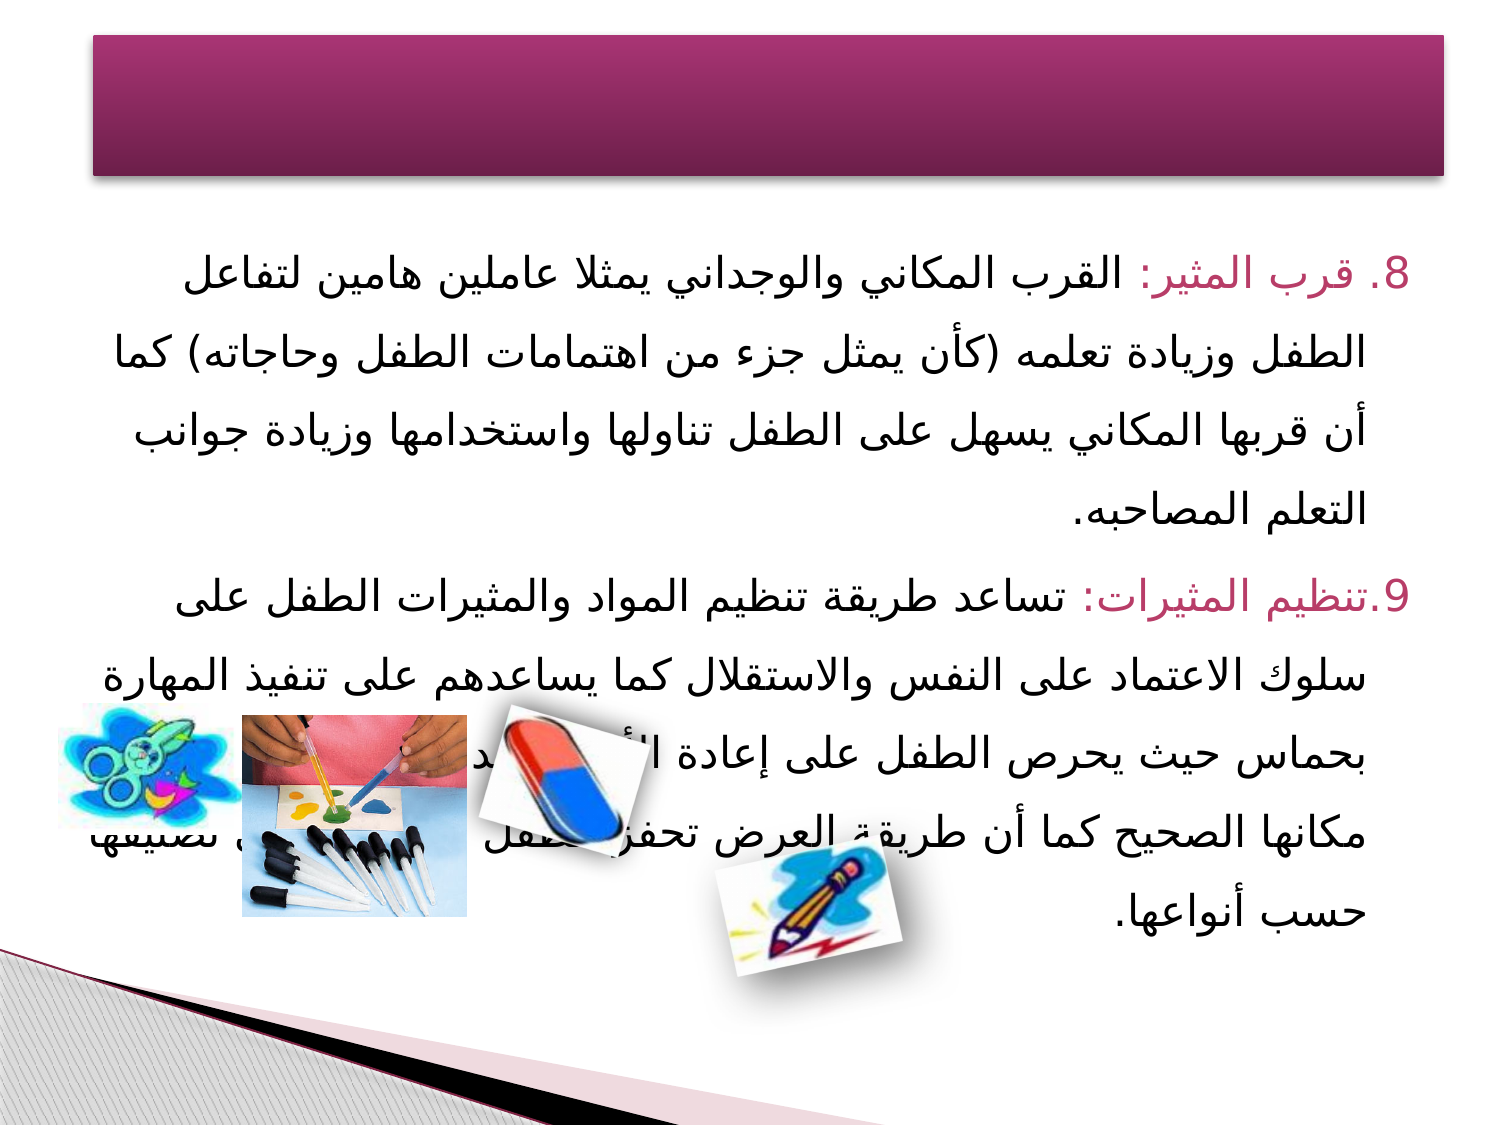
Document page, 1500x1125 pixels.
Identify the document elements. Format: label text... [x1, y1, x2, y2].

picture [715, 835, 902, 976]
picture [58, 702, 467, 917]
text_box [93, 35, 1444, 176]
picture [479, 705, 650, 857]
list 8. قرب المثير: القرب المكاني والوجداني يمثلا عاملين هامين لتفاعل الطفل وزيادة تعلمه (كأن يمثل جزء من اهتمامات الطفل وحاجاته) كما أن قربها المكاني يسهل على الطفل تناولها واستخدامها وزيادة جوانب التعلم المصاحبه. 9.تنظيم المثيرات: تساعد طريقة تنظيم المواد والمثيرات الطفل على سلوك الاعتماد على النفس والاستقلال كما يساعدهم على تنفيذ المهارة بحماس حيث يحرص الطفل على إعادة الأشياء بعد اللعب أو النشاط إلى مكانها الصحيح كما أن طريقة العرض تحفز الطفل فيما بعد على تصنيفها حسب أنواعها. [58, 210, 1444, 1079]
